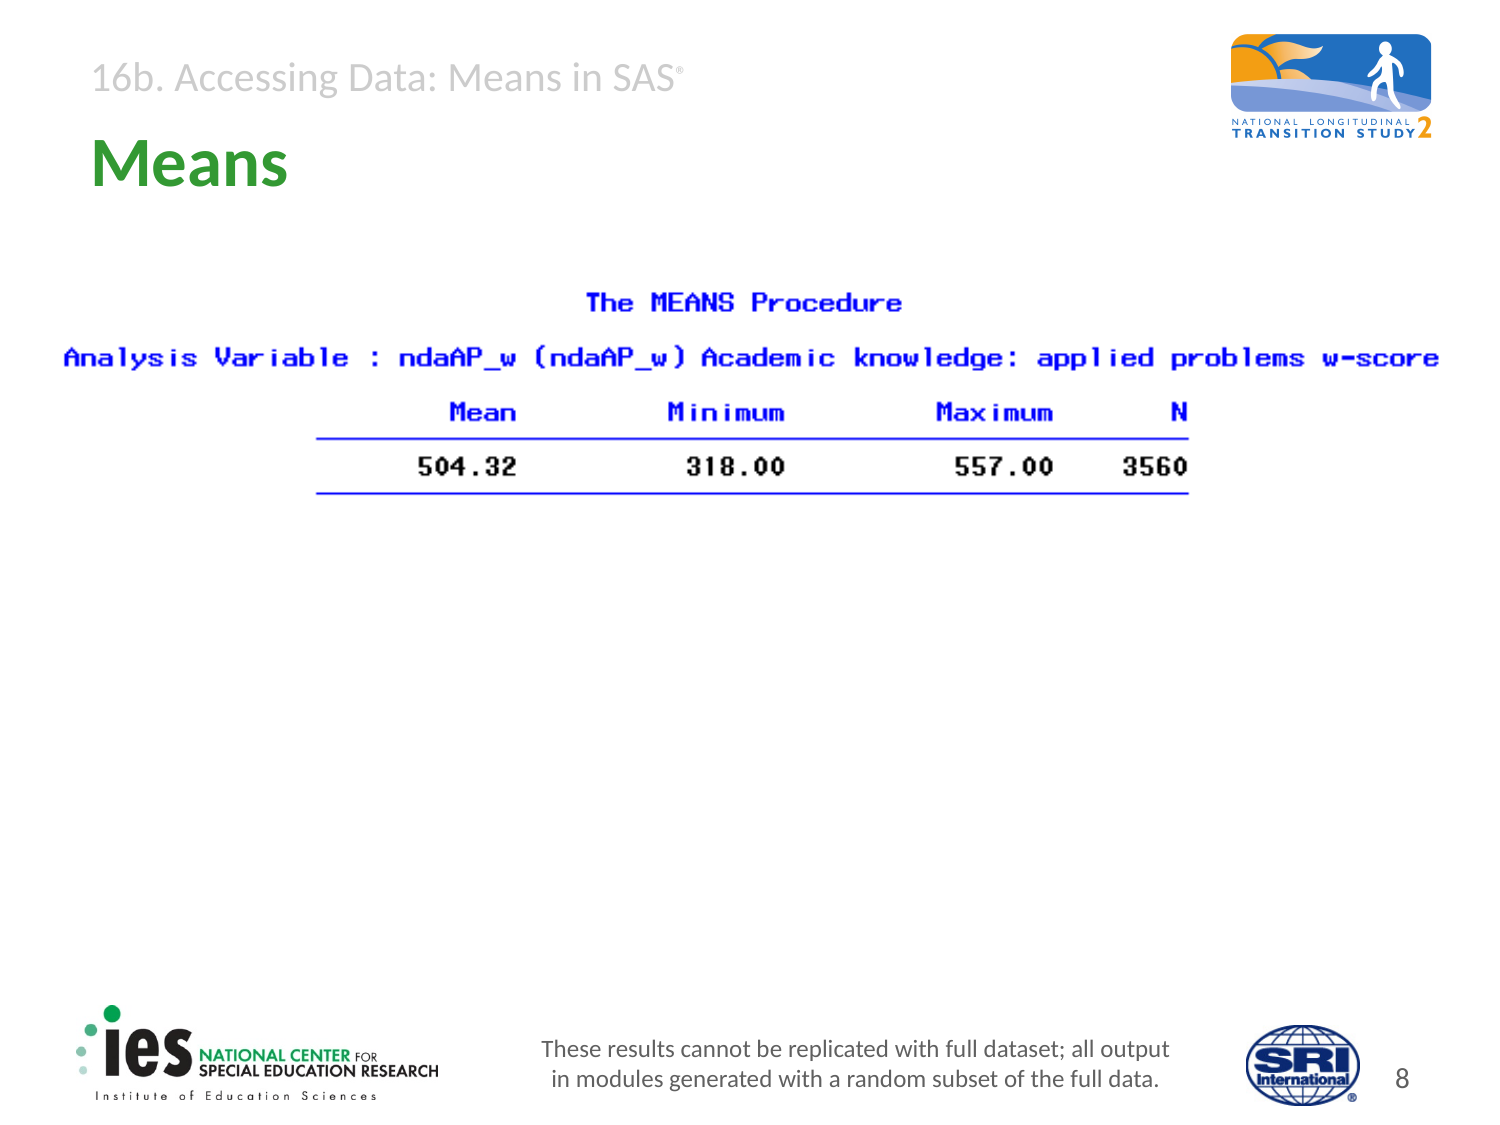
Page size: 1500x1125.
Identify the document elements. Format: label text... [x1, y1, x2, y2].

footer These results cannot be replicated with full dataset; all output in modules generated with a random subset of the full data. [437, 1024, 1276, 1104]
picture [1246, 1025, 1360, 1106]
picture [76, 1005, 438, 1100]
slide_number 7 [1321, 1051, 1426, 1125]
picture [43, 272, 1462, 513]
title Means [74, 90, 1426, 226]
